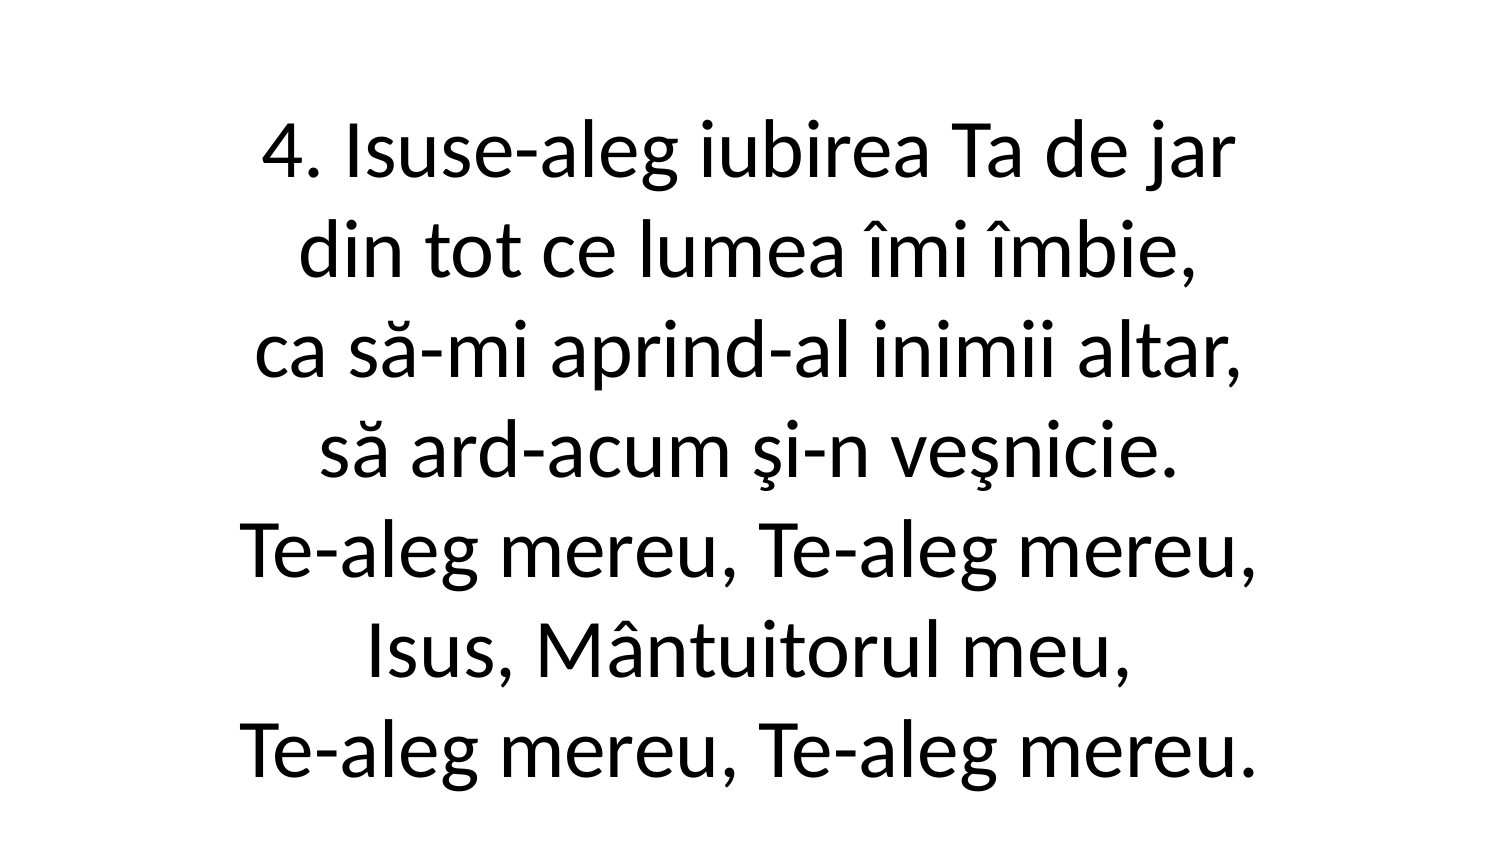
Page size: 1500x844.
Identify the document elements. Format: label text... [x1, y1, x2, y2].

text_box 4. Isuse-aleg iubirea Ta de jar din tot ce lumea îmi îmbie, ca să-mi aprind-al inimii altar, să ard-acum şi-n veşnicie. Te-aleg mereu, Te-aleg mereu, Isus, Mântuitorul meu, Te-aleg mereu, Te-aleg mereu. [224, 42, 1276, 802]
